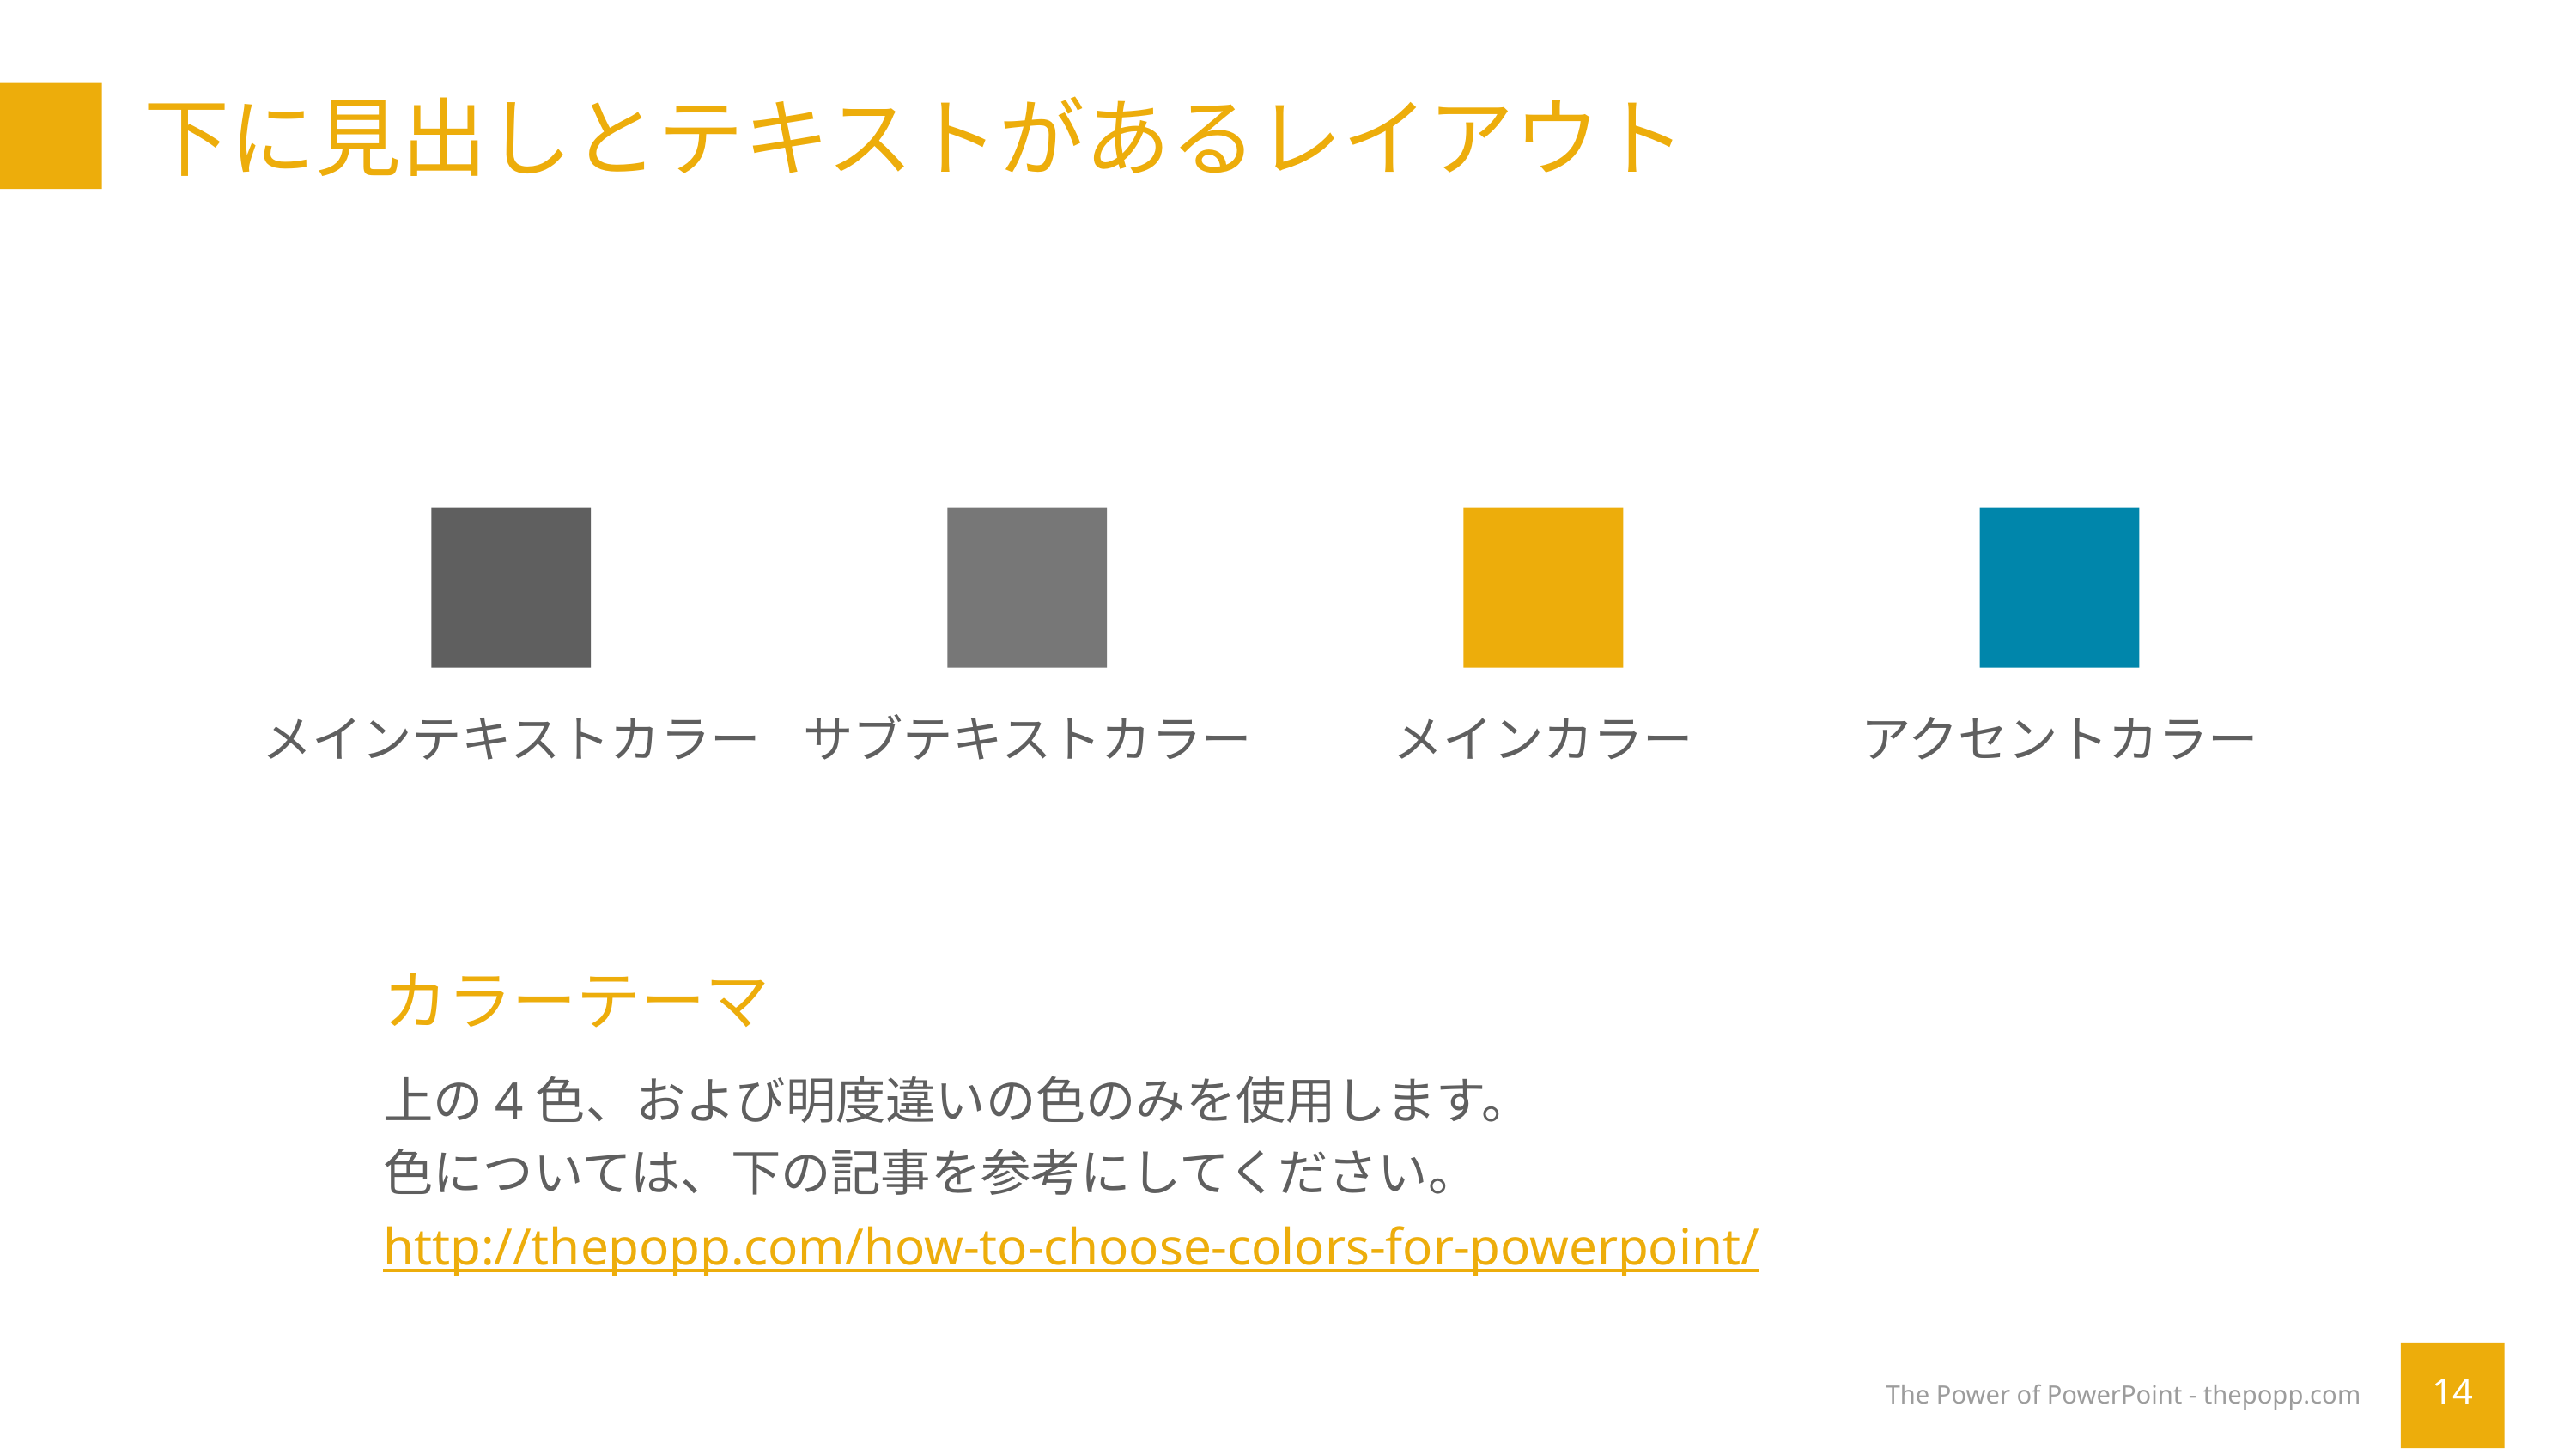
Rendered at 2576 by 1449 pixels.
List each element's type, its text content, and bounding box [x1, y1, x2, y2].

list 上の4色、および明度違いの色のみを使用します。 色については、下の記事を参考にしてください。 http://thepopp.com/how-to-choose-colors-for-powerpoint/ [370, 1050, 2206, 1331]
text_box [1869, 507, 2250, 776]
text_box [273, 507, 749, 776]
slide_number 14 [2400, 1355, 2505, 1433]
footer The Power of PowerPoint - thepopp.com [1504, 1355, 2374, 1433]
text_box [812, 507, 1242, 776]
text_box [1394, 507, 1692, 776]
title 下に見出しとテキストがあるレイアウト [131, 66, 2482, 219]
list カラーテーマ [370, 919, 2206, 1045]
